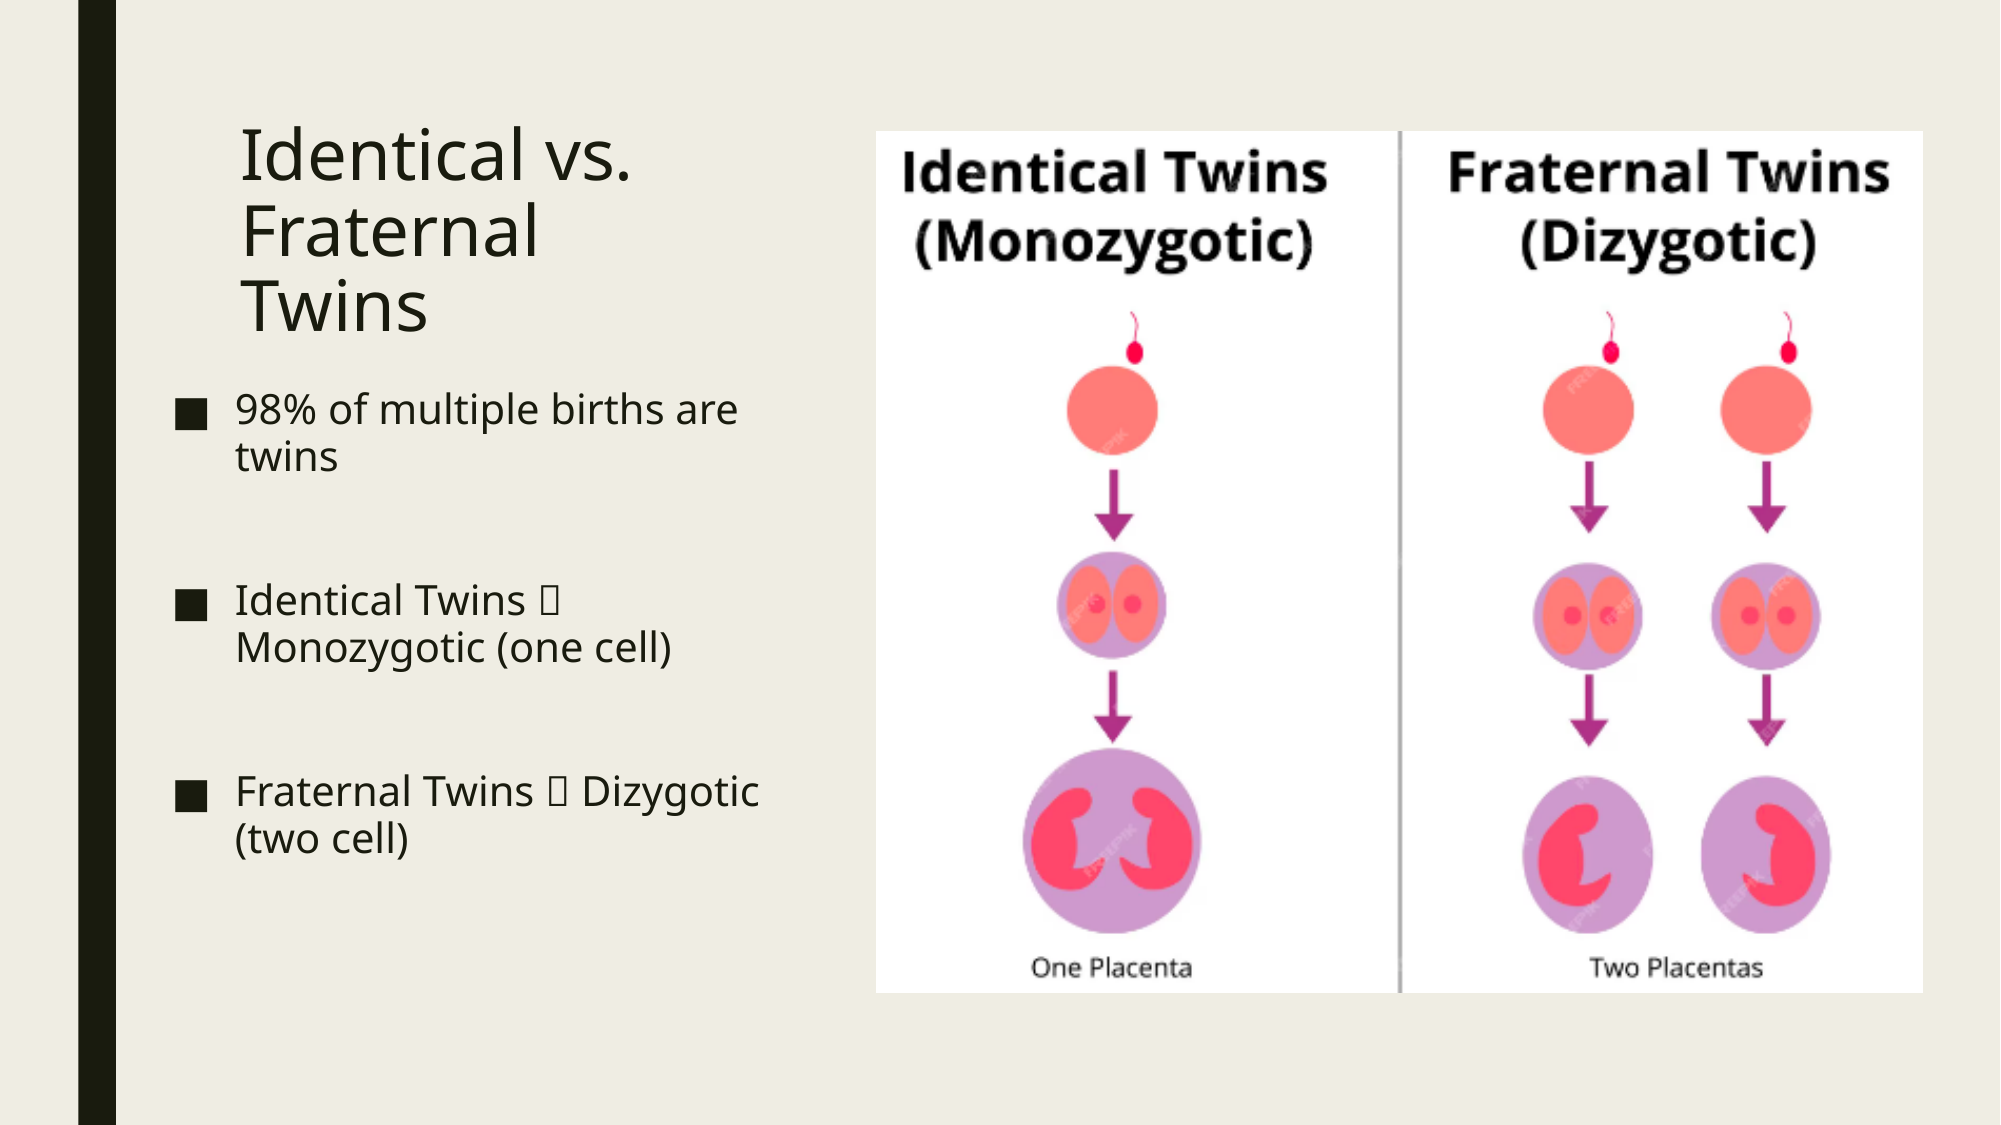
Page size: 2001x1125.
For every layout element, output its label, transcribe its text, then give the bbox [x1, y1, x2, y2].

list 98% of multiple births are twins Identical Twins  Monozygotic (one cell) Fraternal Twins  Dizygotic (two cell) [156, 379, 832, 967]
picture [876, 131, 1923, 993]
title Identical vs. Fraternal Twins [225, 112, 764, 357]
